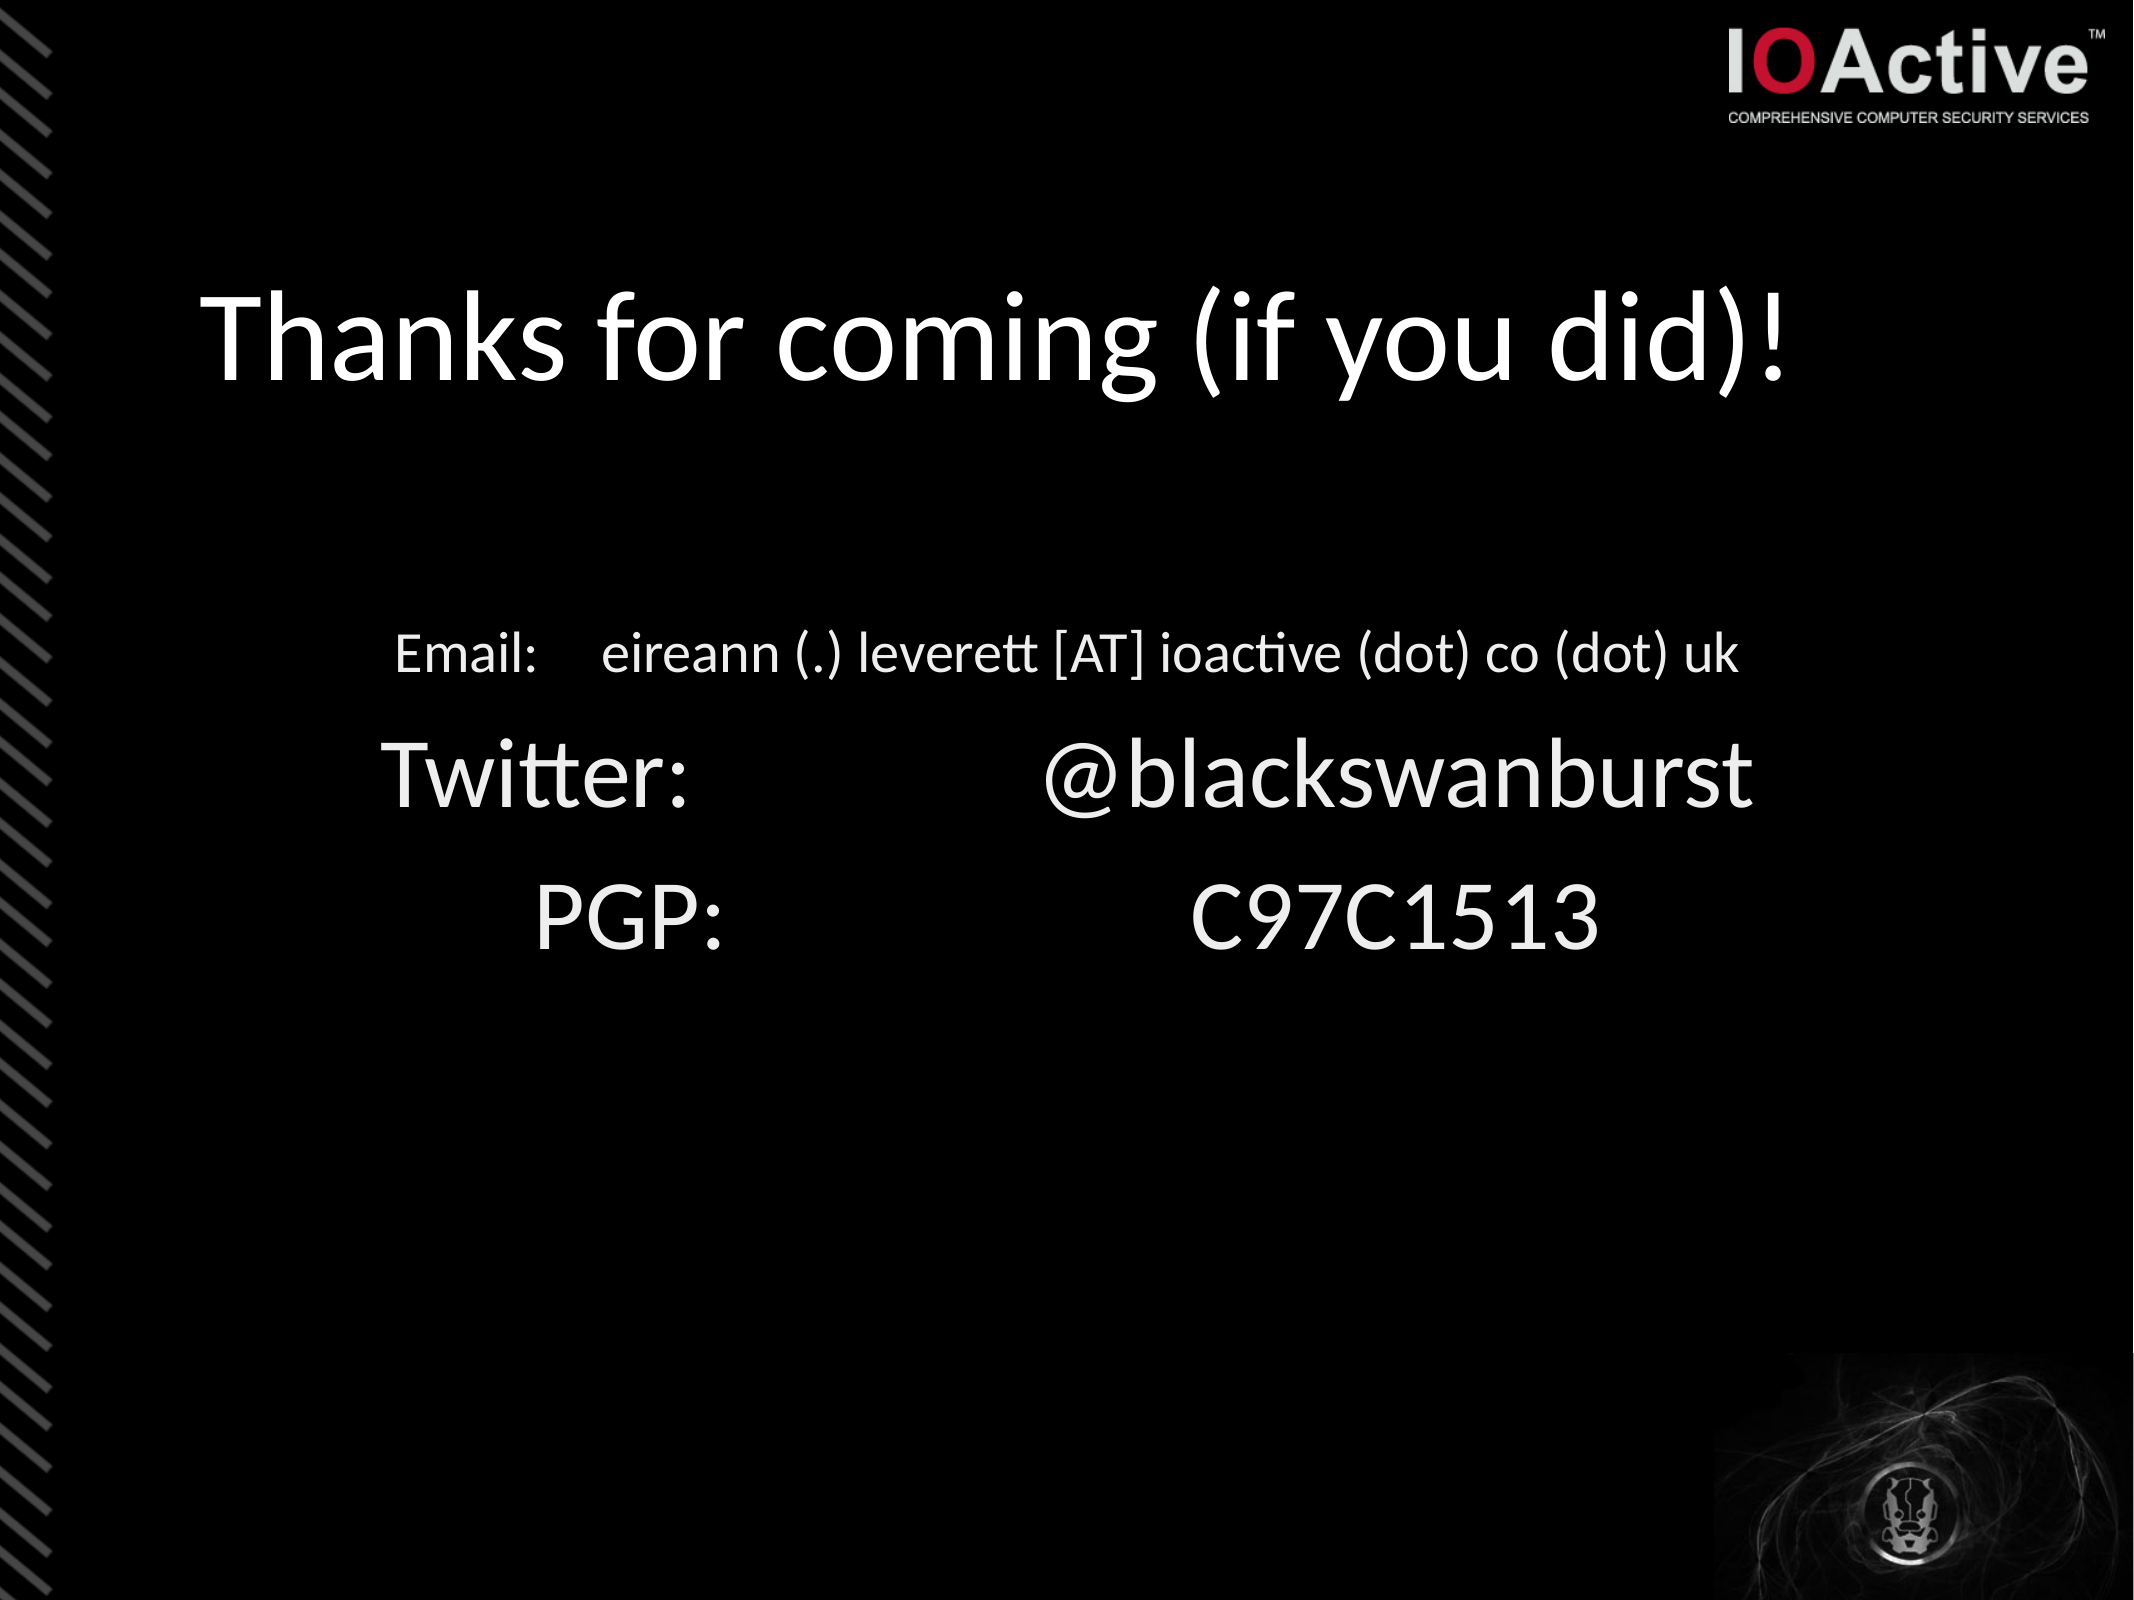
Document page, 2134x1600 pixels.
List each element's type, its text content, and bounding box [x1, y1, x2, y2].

list Email: eireann (.) leverett [AT] ioactive (dot) co (dot) uk Twitter: @blackswanburst PGP: C97C1513 [320, 474, 1815, 1315]
title Thanks for coming (if you did)! [91, 157, 1905, 500]
picture [1714, 1353, 2134, 1600]
picture [0, 0, 55, 1600]
picture [1729, 24, 2105, 123]
